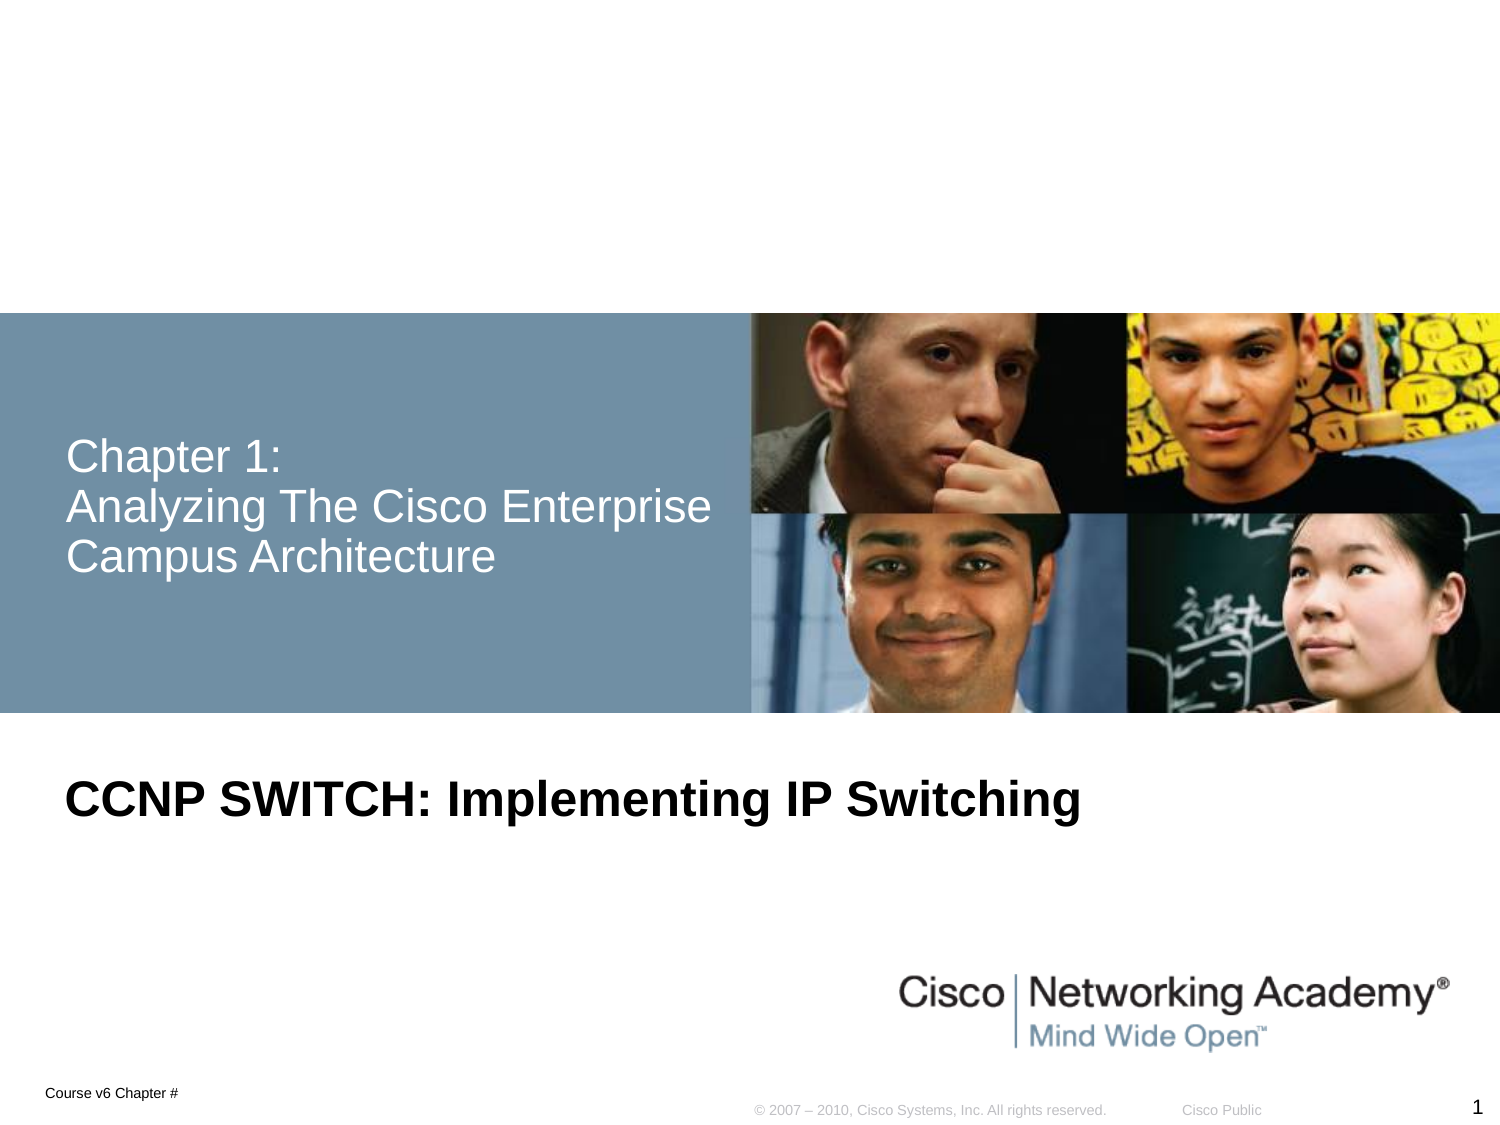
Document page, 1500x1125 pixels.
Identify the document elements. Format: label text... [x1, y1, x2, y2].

picture [899, 974, 1450, 1053]
picture [0, 313, 1500, 713]
subtitle CCNP SWITCH: Implementing IP Switching [50, 766, 1165, 875]
title Chapter 1: Analyzing The Cisco Enterprise Campus Architecture [51, 423, 736, 592]
